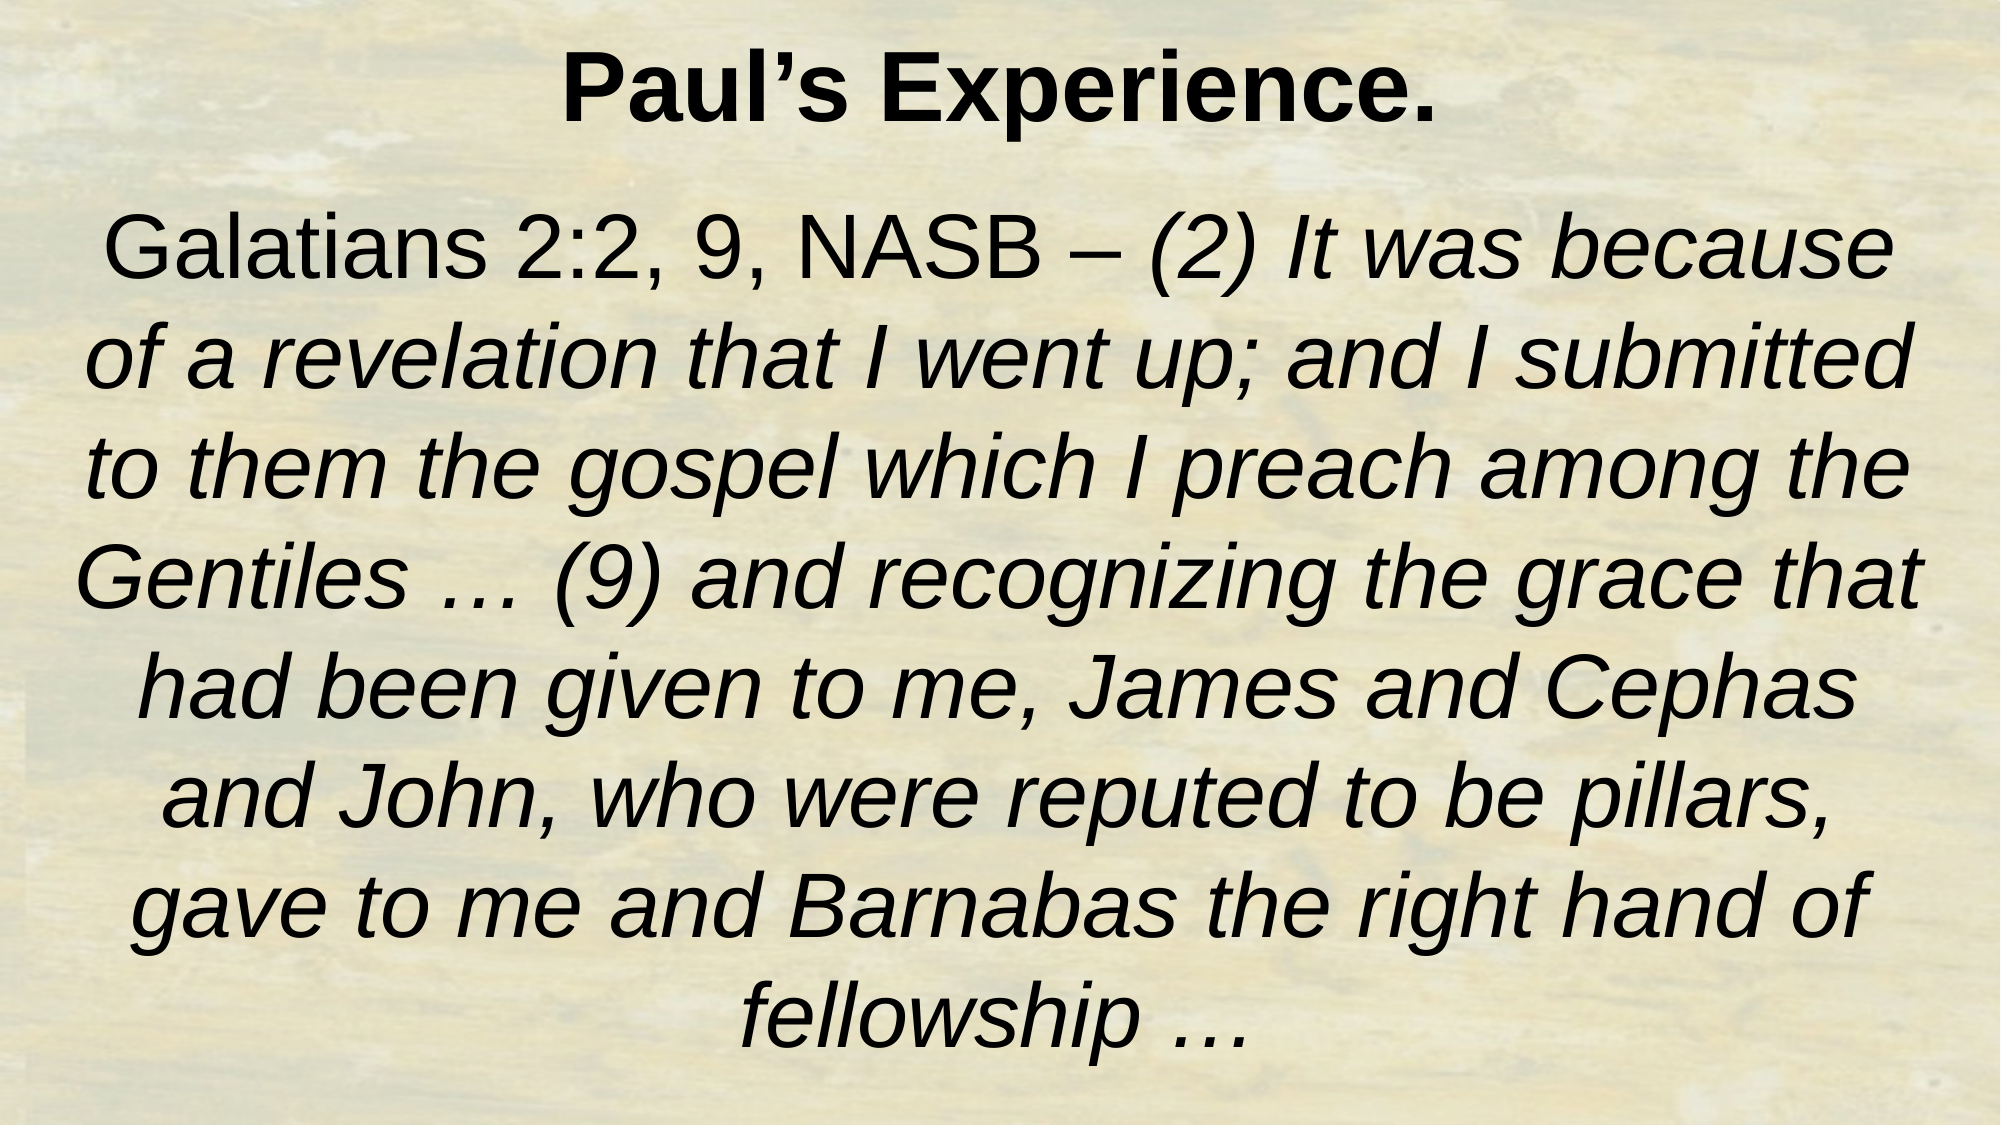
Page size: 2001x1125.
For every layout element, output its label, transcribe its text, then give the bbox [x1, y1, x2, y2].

text_box Paul’s Experience. Galatians 2:2, 9, NASB – (2) It was because of a revelation that I went up; and I submitted to them the gospel which I preach among the Gentiles … (9) and recognizing the grace that had been given to me, James and Cephas and John, who were reputed to be pillars, gave to me and Barnabas the right hand of fellowship … [57, 14, 1943, 1074]
picture [0, 0, 2001, 1125]
